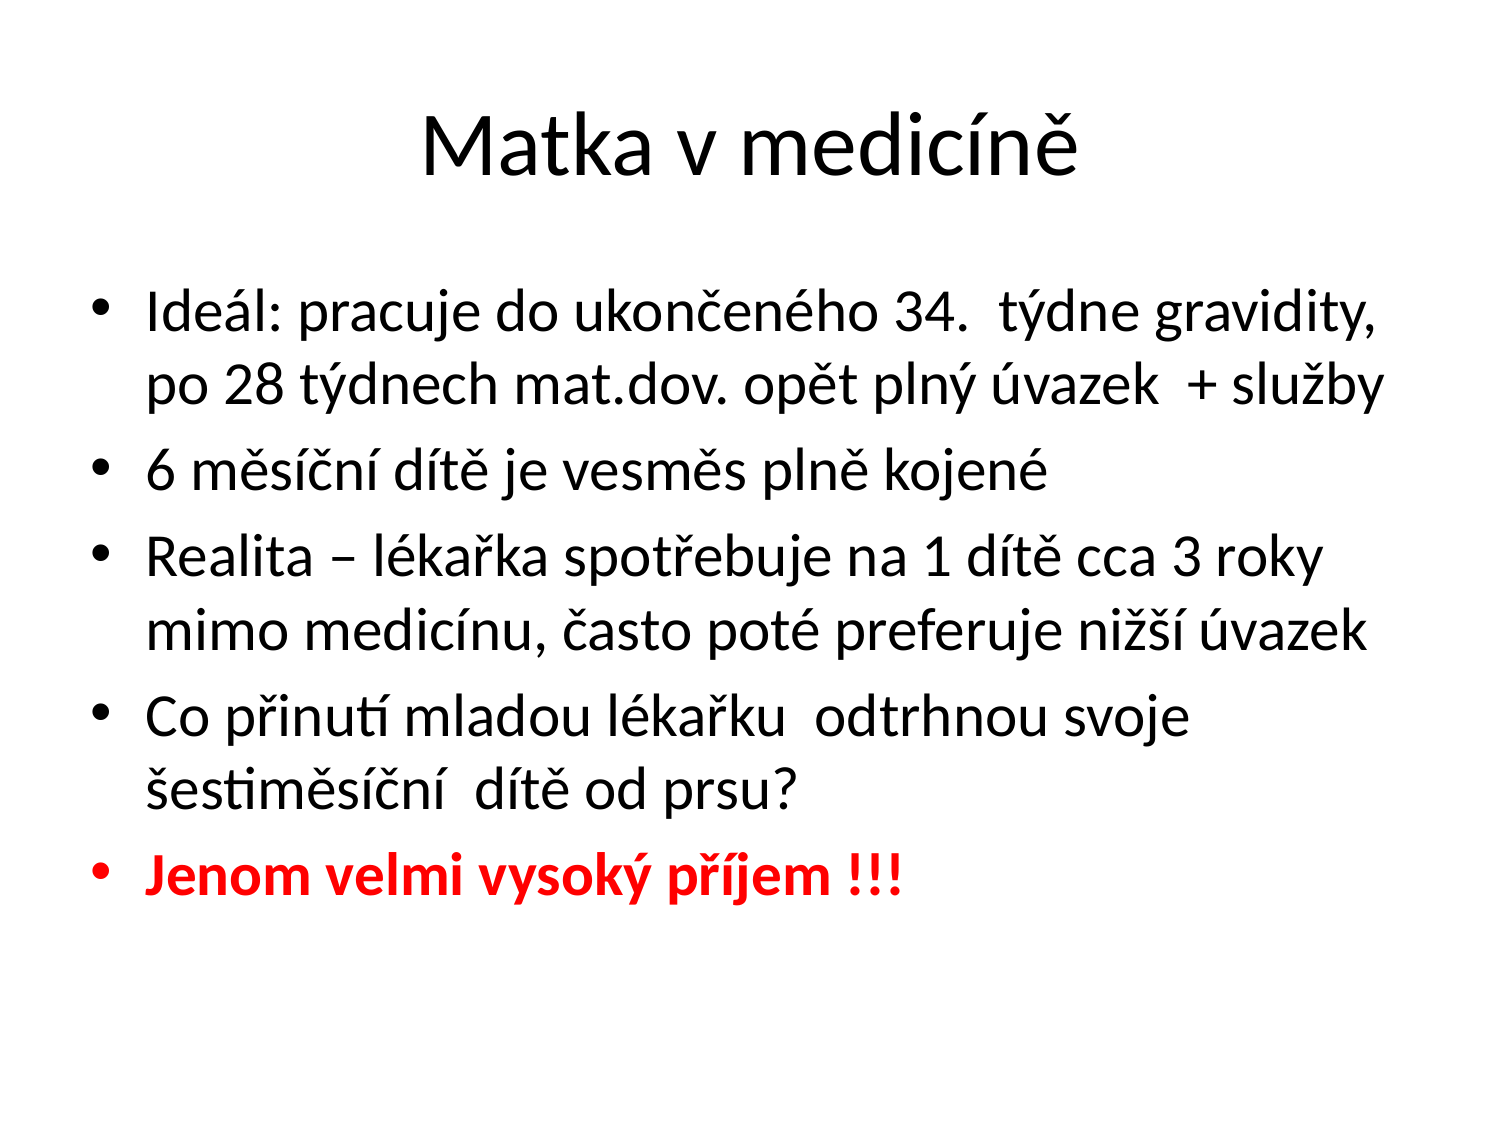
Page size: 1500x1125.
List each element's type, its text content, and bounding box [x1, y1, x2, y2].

title Matka v medicíně [75, 45, 1425, 233]
list Ideál: pracuje do ukončeného 34. týdne gravidity, po 28 týdnech mat.dov. opět plný úvazek + služby 6 měsíční dítě je vesměs plně kojené Realita – lékařka spotřebuje na 1 dítě cca 3 roky mimo medicínu, často poté preferuje nižší úvazek Co přinutí mladou lékařku odtrhnou svoje šestiměsíční dítě od prsu? Jenom velmi vysoký příjem !!! [75, 262, 1425, 1005]
